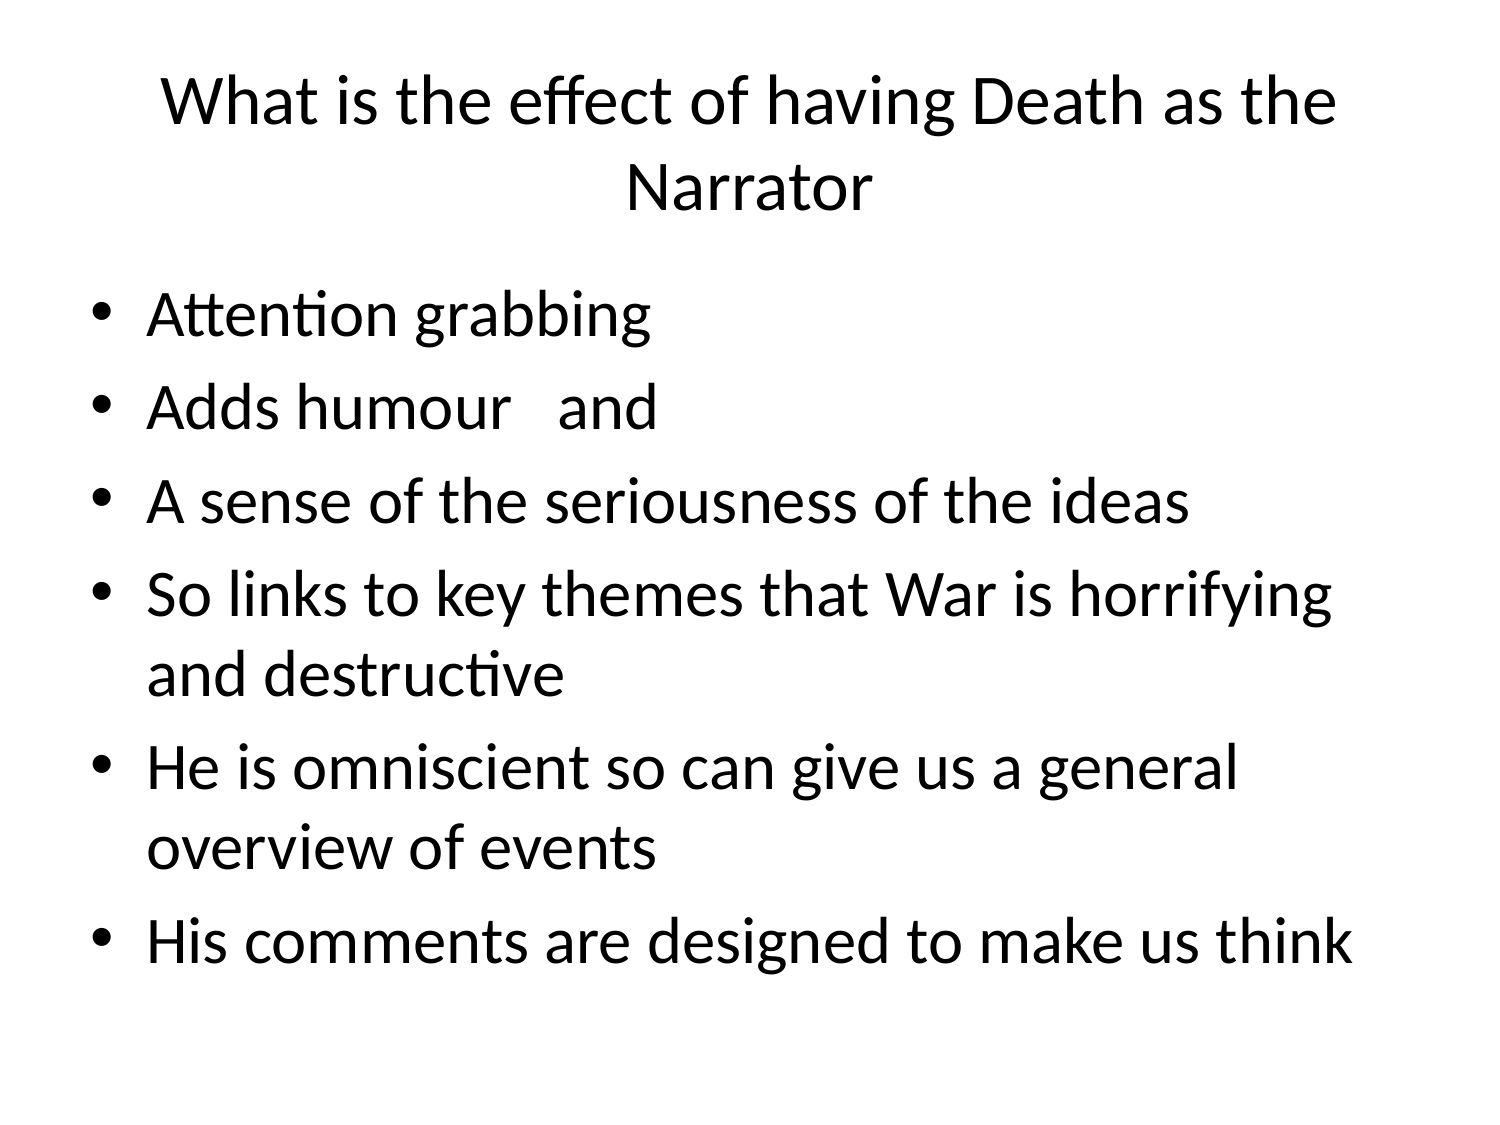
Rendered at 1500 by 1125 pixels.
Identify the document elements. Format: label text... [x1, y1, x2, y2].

title What is the effect of having Death as the Narrator [75, 45, 1425, 233]
list Attention grabbing Adds humour and A sense of the seriousness of the ideas So links to key themes that War is horrifying and destructive He is omniscient so can give us a general overview of events His comments are designed to make us think [75, 262, 1425, 1005]
